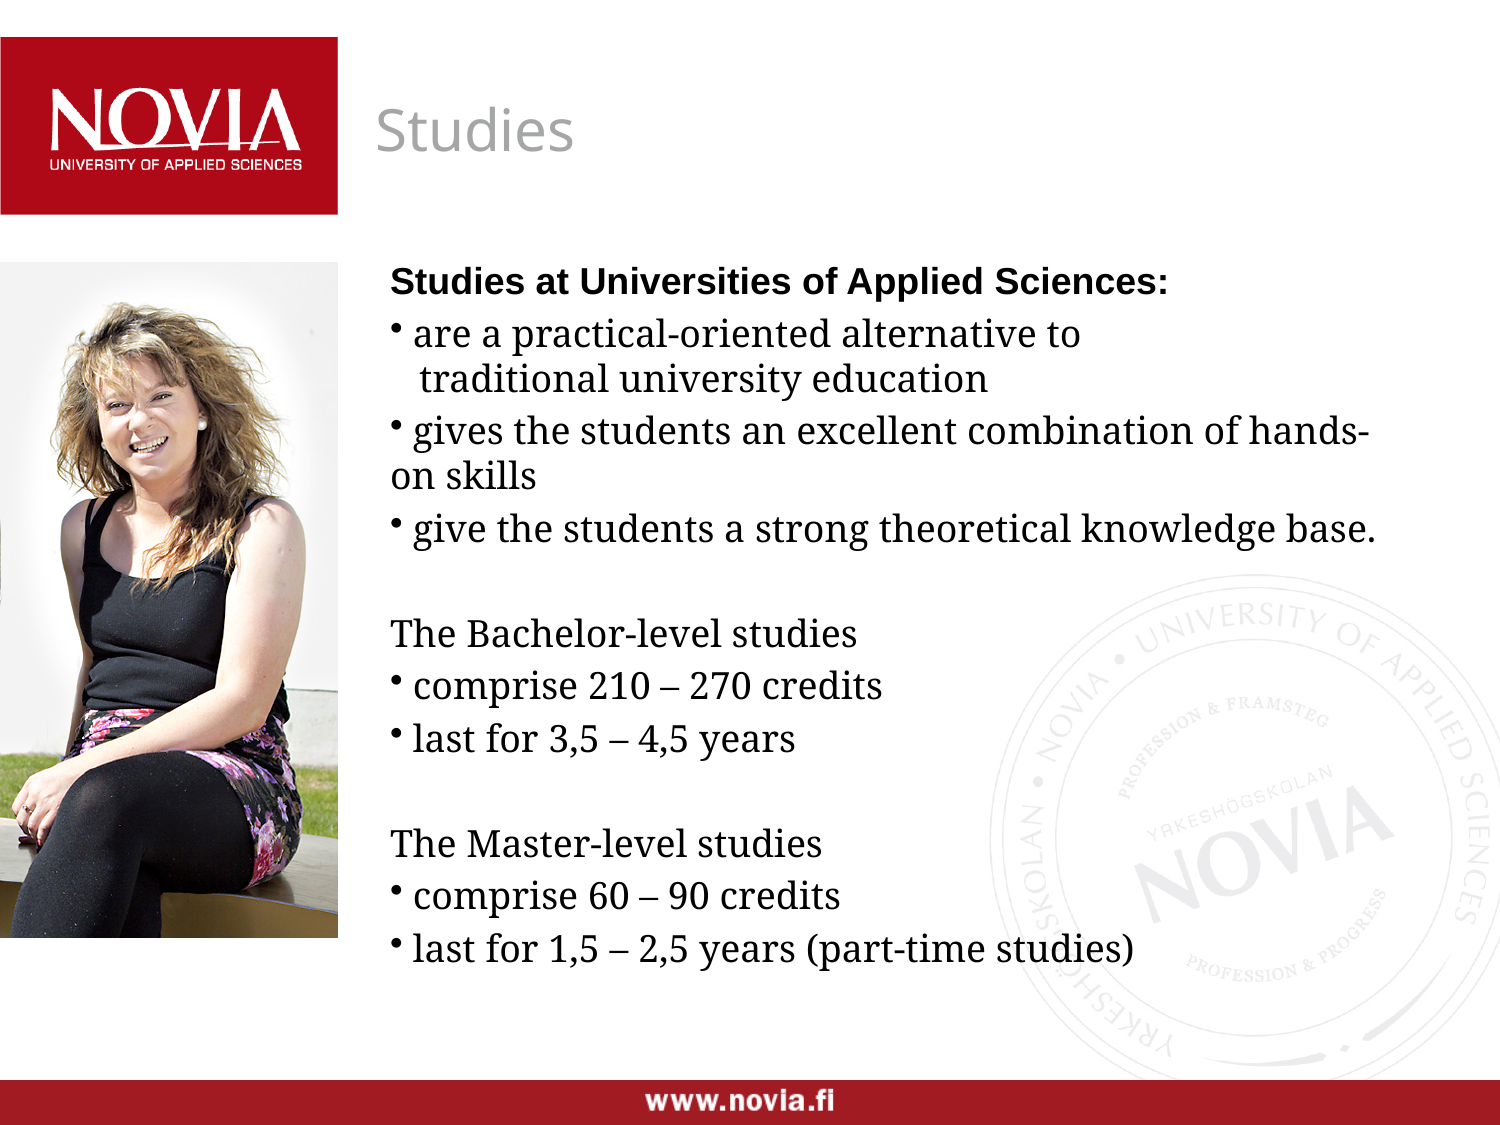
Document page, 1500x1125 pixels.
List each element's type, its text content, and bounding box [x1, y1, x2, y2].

picture [0, 562, 1500, 1125]
picture [0, 37, 338, 215]
picture [0, 262, 338, 938]
list Studies at Universities of Applied Sciences: are a practical-oriented alternative to traditional university education gives the students an excellent combination of hands-on skills give the students a strong theoretical knowledge base. The Bachelor-level studies comprise 210 – 270 credits last for 3,5 – 4,5 years The Master-level studies comprise 60 – 90 credits last for 1,5 – 2,5 years (part-time studies) [374, 249, 1413, 926]
title Studies [359, 119, 1398, 208]
